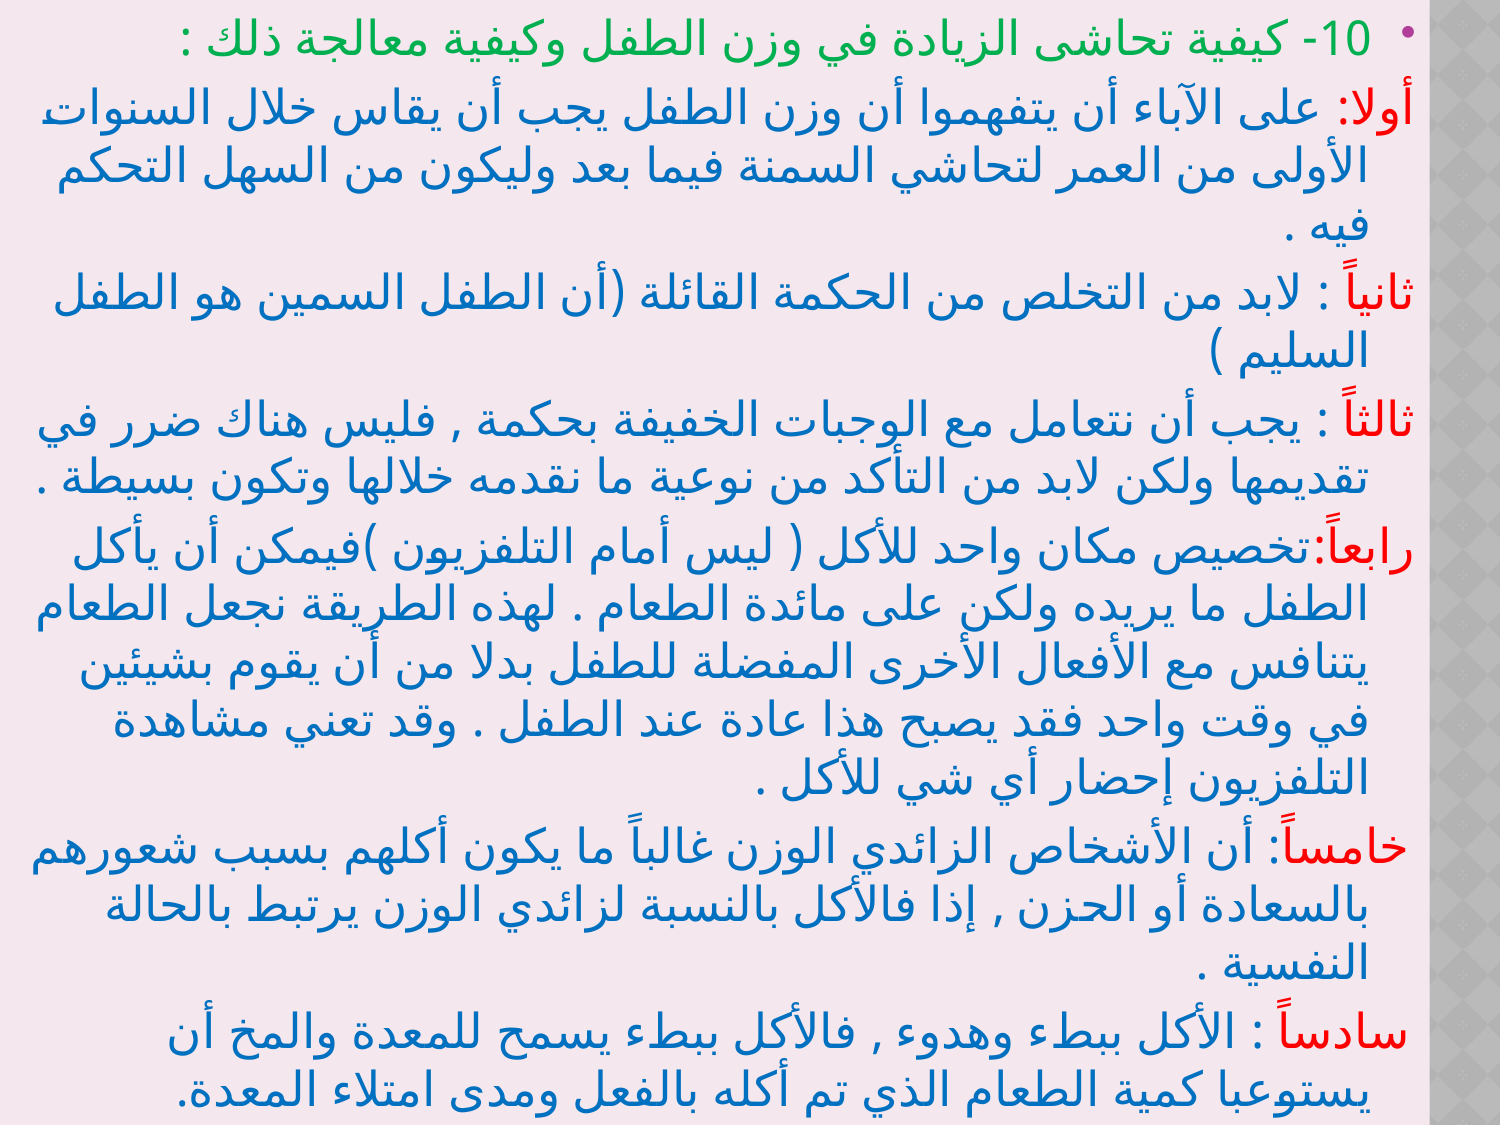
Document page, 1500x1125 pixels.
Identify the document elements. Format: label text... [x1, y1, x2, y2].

list 10- كيفية تحاشى الزيادة في وزن الطفل وكيفية معالجة ذلك : أولا: على الآباء أن يتفهموا أن وزن الطفل يجب أن يقاس خلال السنوات الأولى من العمر لتحاشي السمنة فيما بعد وليكون من السهل التحكم فيه . ثانياً : لابد من التخلص من الحكمة القائلة (أن الطفل السمين هو الطفل السليم ) ثالثاً : يجب أن نتعامل مع الوجبات الخفيفة بحكمة , فليس هناك ضرر في تقديمها ولكن لابد من التأكد من نوعية ما نقدمه خلالها وتكون بسيطة . رابعاً:تخصيص مكان واحد للأكل ( ليس أمام التلفزيون )فيمكن أن يأكل الطفل ما يريده ولكن على مائدة الطعام . لهذه الطريقة نجعل الطعام يتنافس مع الأفعال الأخرى المفضلة للطفل بدلا من أن يقوم بشيئين في وقت واحد فقد يصبح هذا عادة عند الطفل . وقد تعني مشاهدة التلفزيون إحضار أي شي للأكل . خامساً: أن الأشخاص الزائدي الوزن غالباً ما يكون أكلهم بسبب شعورهم بالسعادة أو الحزن , إذا فالأكل بالنسبة لزائدي الوزن يرتبط بالحالة النفسية . سادساً : الأكل ببطء وهدوء , فالأكل ببطء يسمح للمعدة والمخ أن يستوعبا كمية الطعام الذي تم أكله بالفعل ومدى امتلاء المعدة. [0, 0, 1430, 1125]
